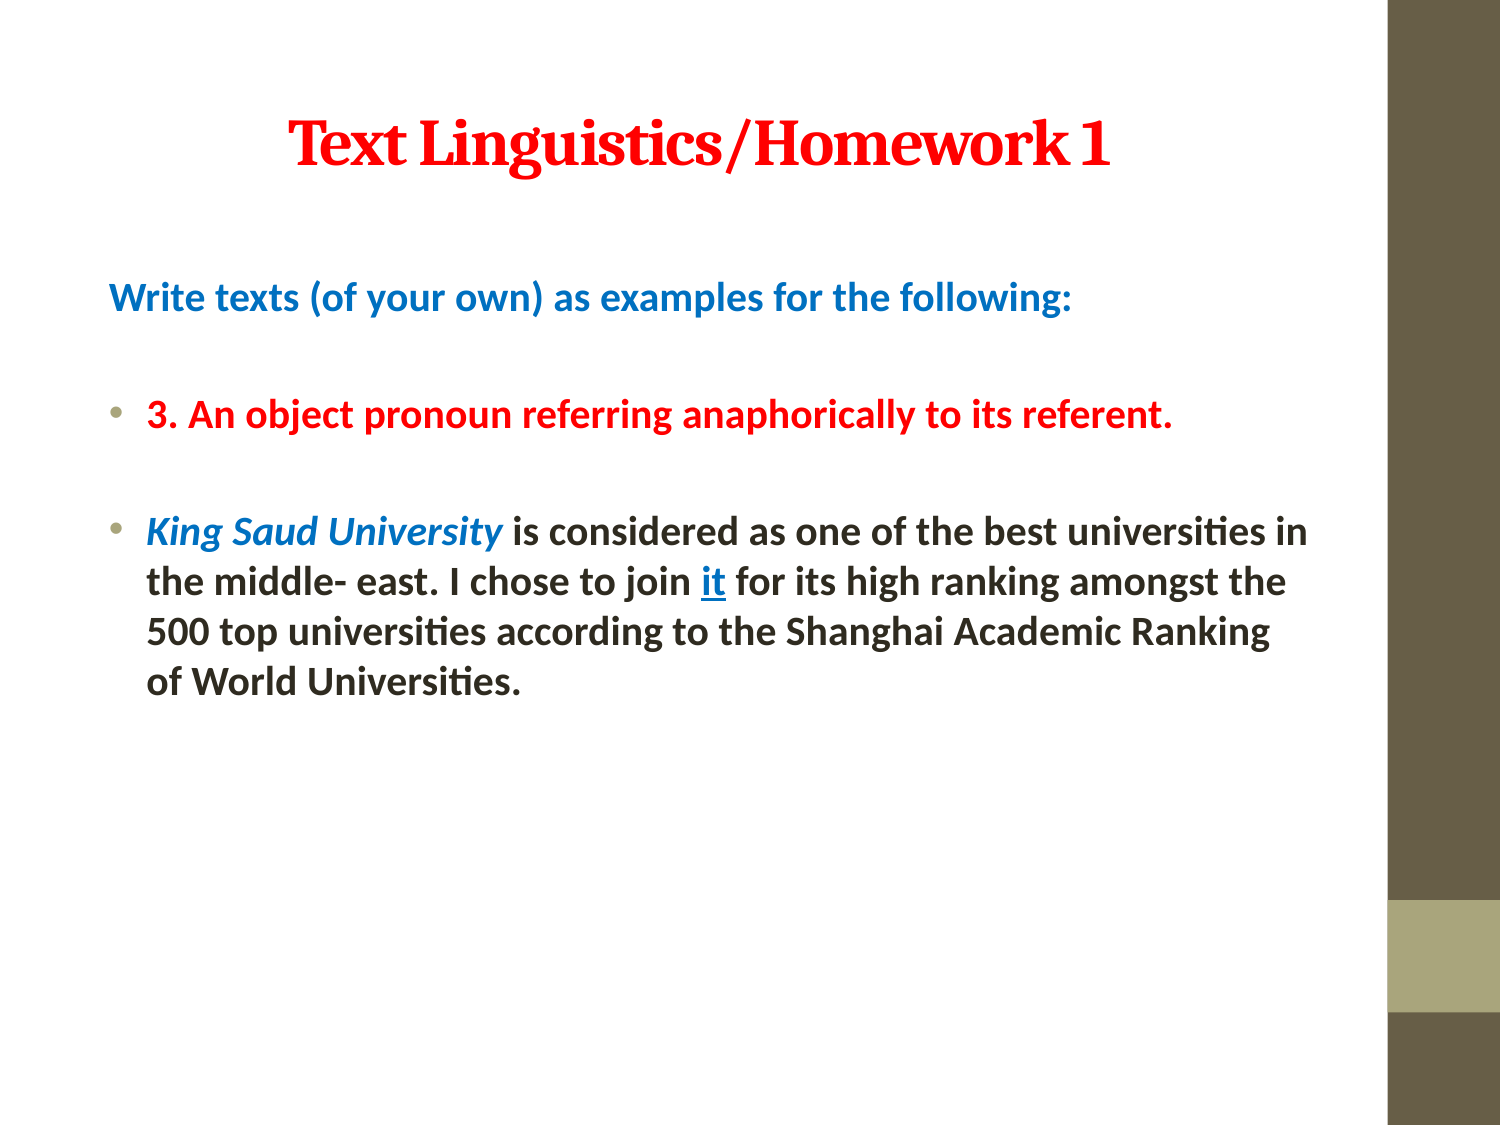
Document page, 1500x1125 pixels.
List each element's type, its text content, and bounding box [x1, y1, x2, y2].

title Text Linguistics/Homework 1 [75, 45, 1325, 233]
list Write texts (of your own) as examples for the following: 3. An object pronoun referring anaphorically to its referent. King Saud University is considered as one of the best universities in the middle- east. I chose to join it for its high ranking amongst the 500 top universities according to the Shanghai Academic Ranking of World Universities. [75, 262, 1325, 1050]
